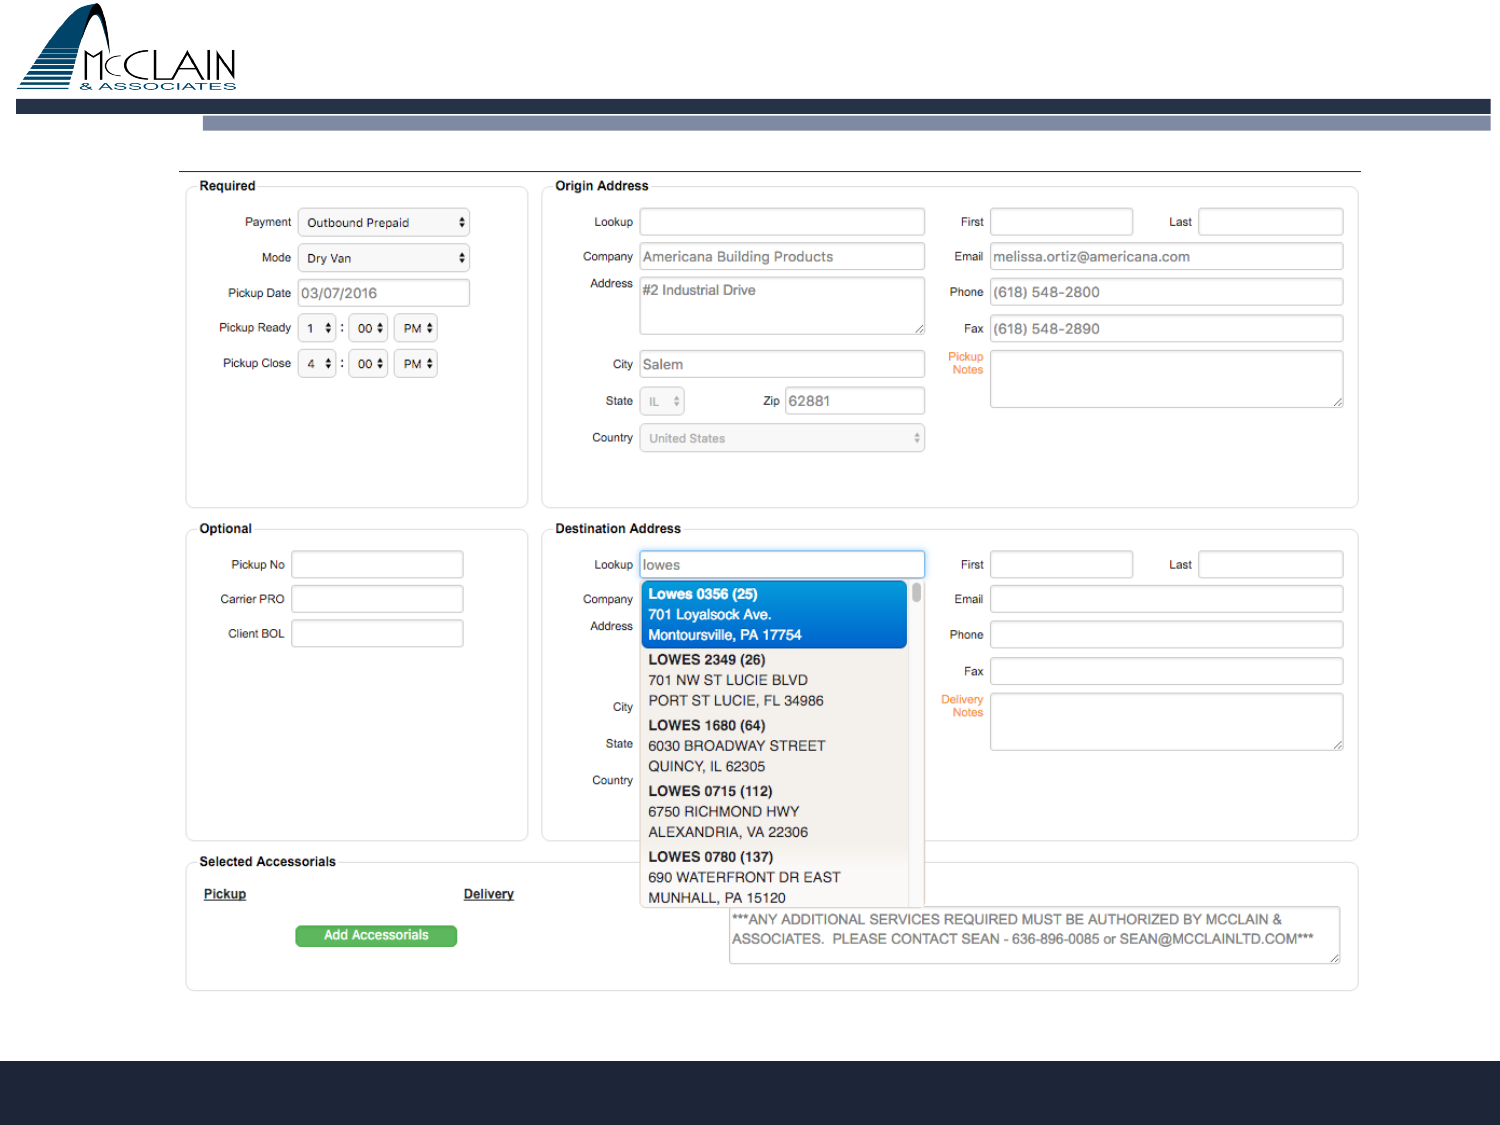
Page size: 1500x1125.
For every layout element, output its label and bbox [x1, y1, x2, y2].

picture [16, 3, 236, 90]
picture [179, 170, 1361, 1003]
picture [0, 1061, 1500, 1125]
